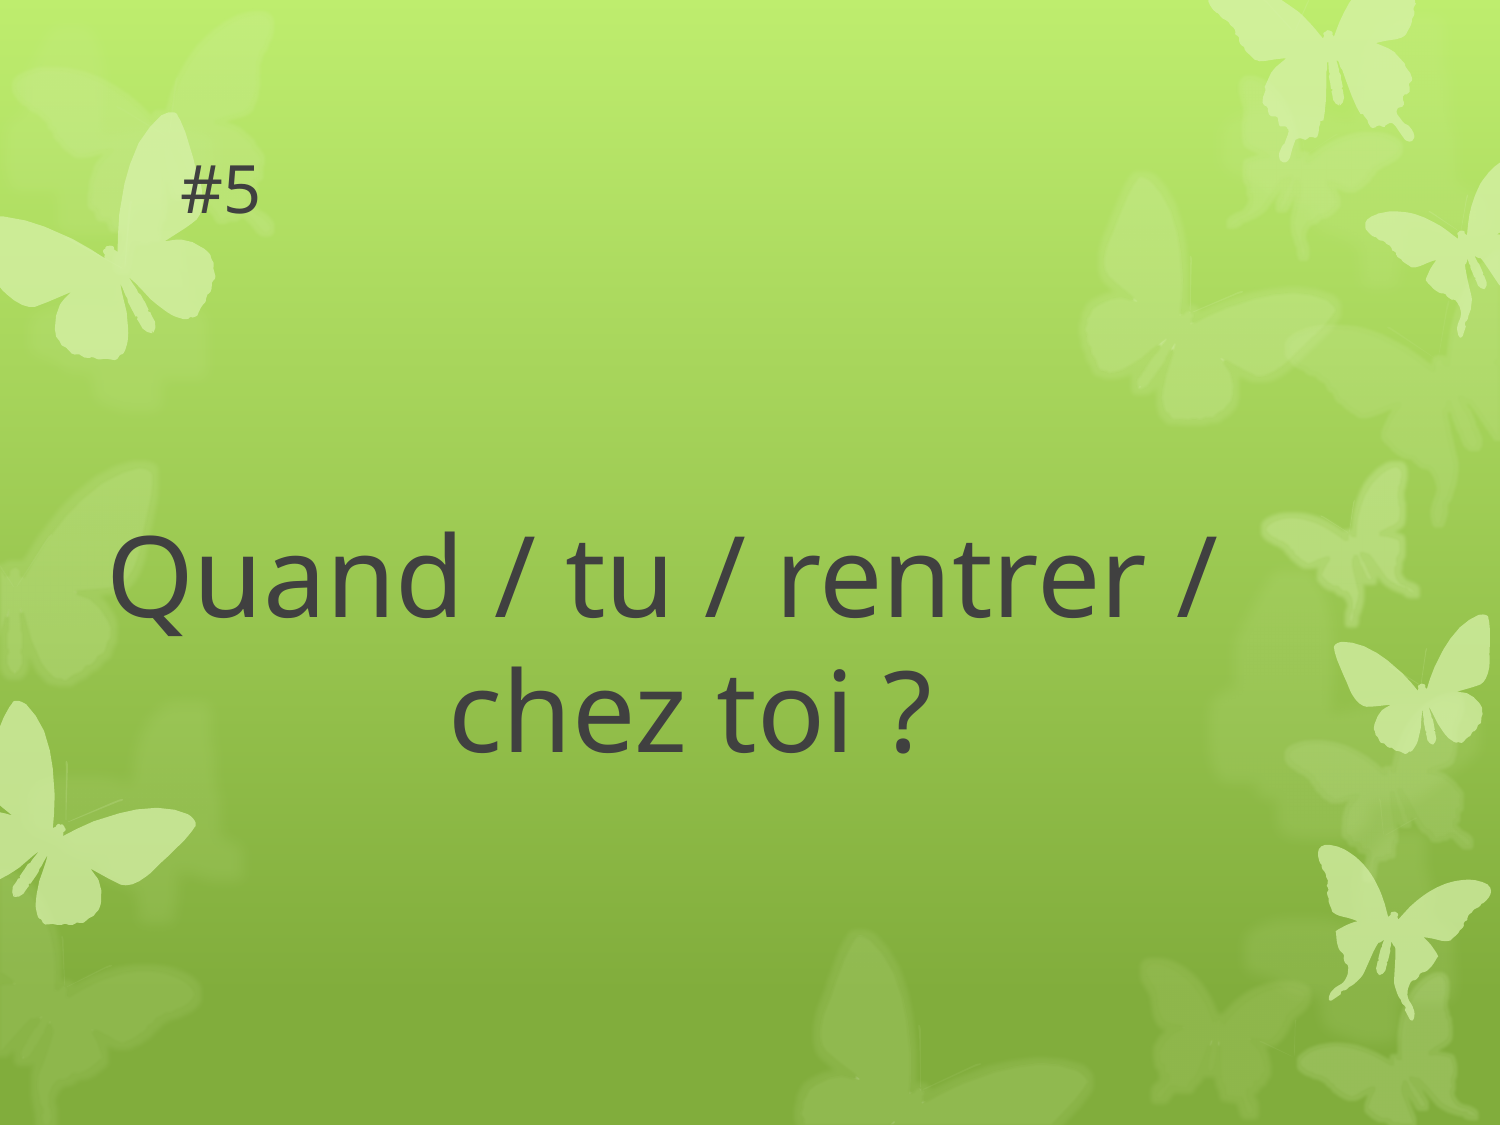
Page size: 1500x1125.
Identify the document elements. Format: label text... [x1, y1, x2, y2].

title #5 [165, 110, 1335, 263]
list Quand / tu / rentrer / chez toi ? [0, 242, 1325, 1038]
